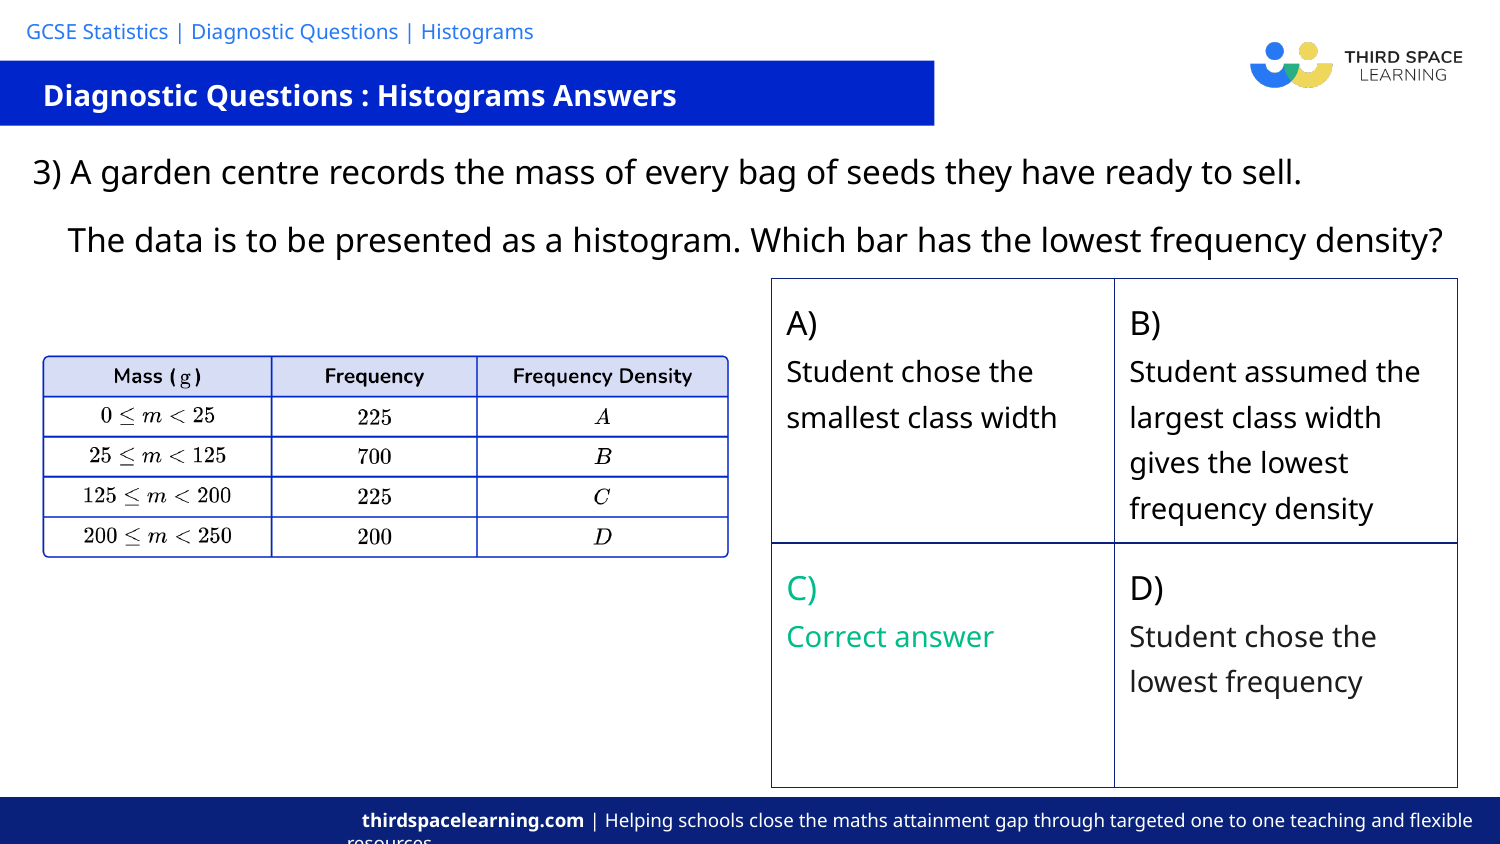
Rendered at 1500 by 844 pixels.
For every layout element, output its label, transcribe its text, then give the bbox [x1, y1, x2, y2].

picture [42, 355, 729, 558]
picture [1250, 33, 1465, 99]
table_header 3) A garden centre records the mass of every bag of seeds they have ready to sell. The data is to be presented as a histogram. Which bar has the lowest frequency density? [19, 142, 1474, 269]
text_box Diagnostic Questions : Histograms Answers [27, 61, 778, 127]
